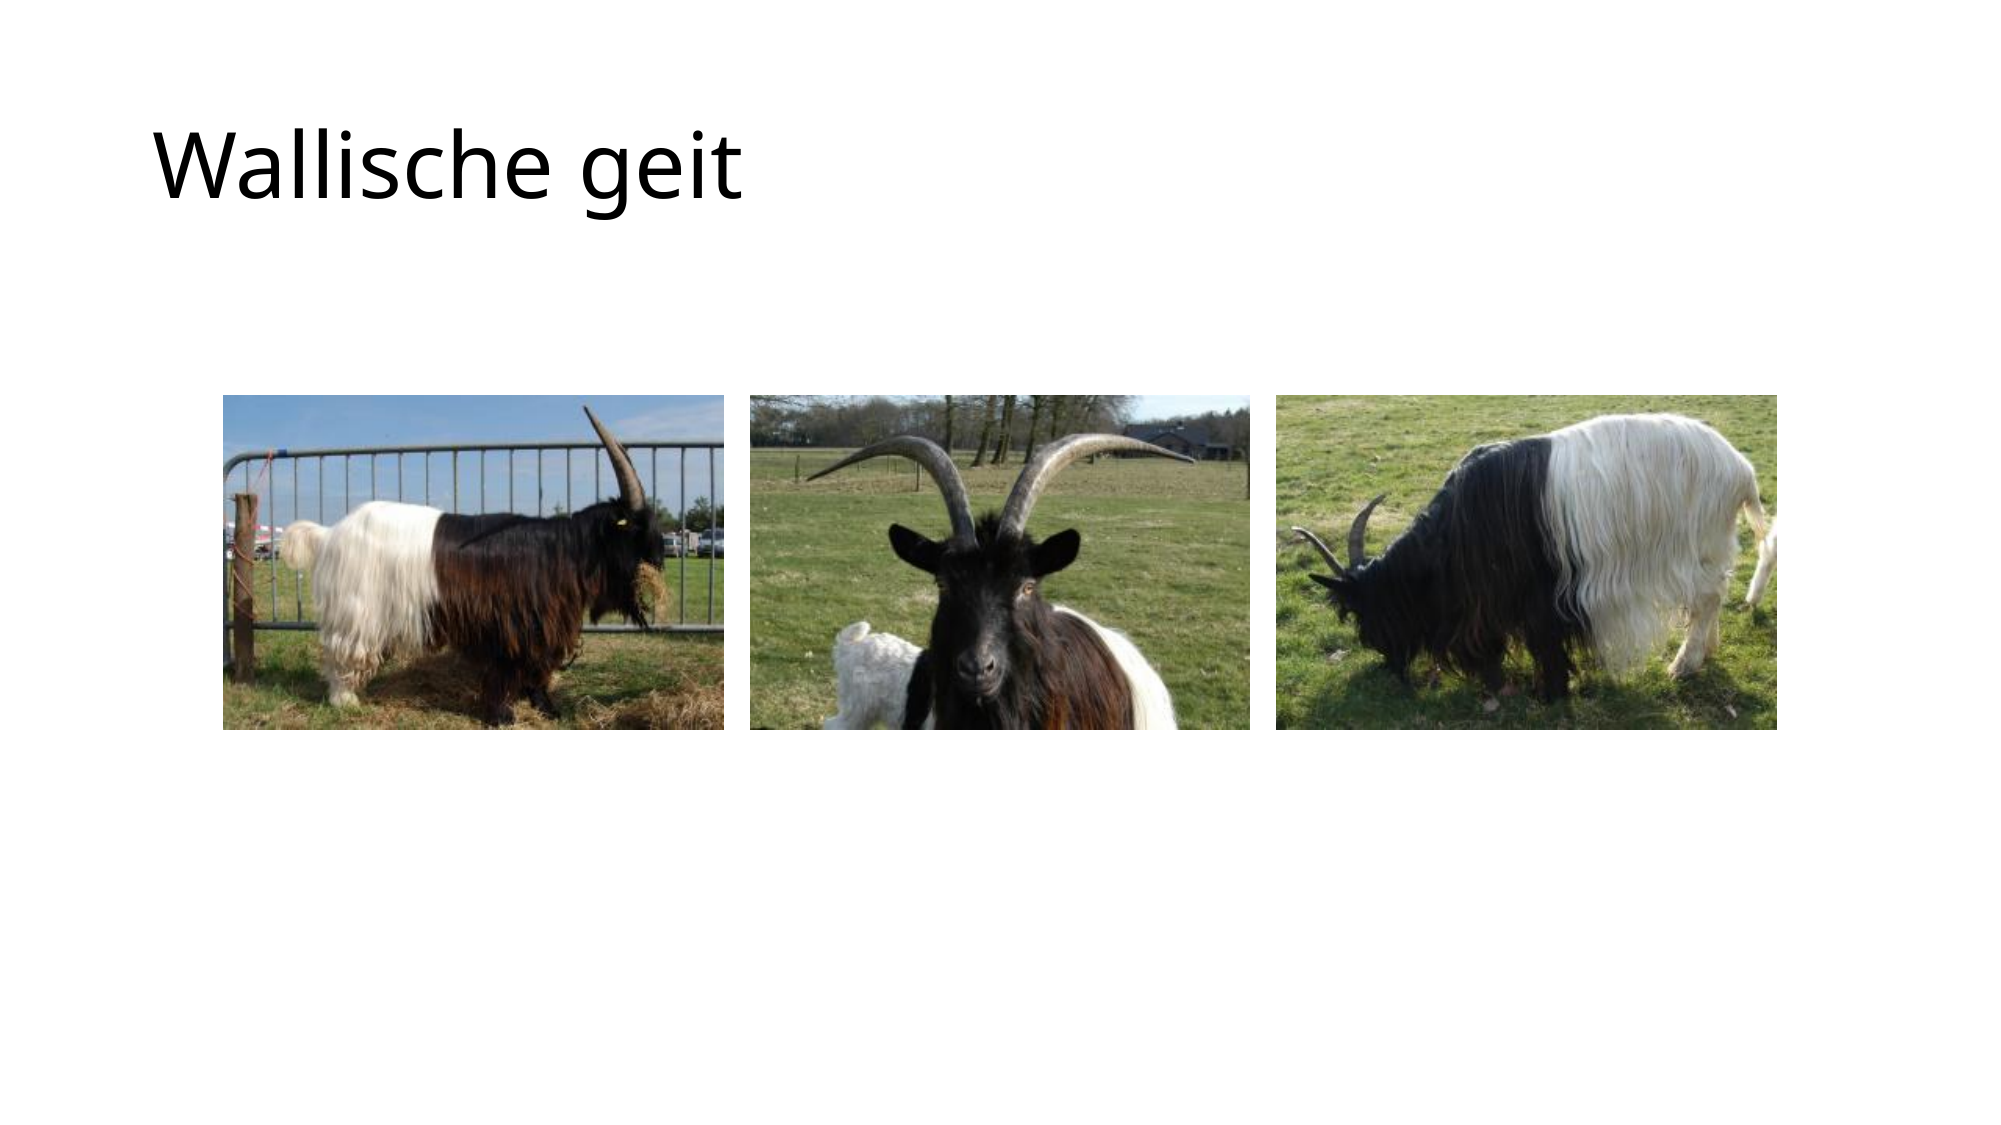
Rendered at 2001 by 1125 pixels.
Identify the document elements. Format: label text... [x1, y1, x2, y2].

picture [223, 395, 724, 730]
title Wallische geit [137, 59, 1863, 278]
picture [1276, 395, 1777, 730]
picture [749, 395, 1250, 730]
